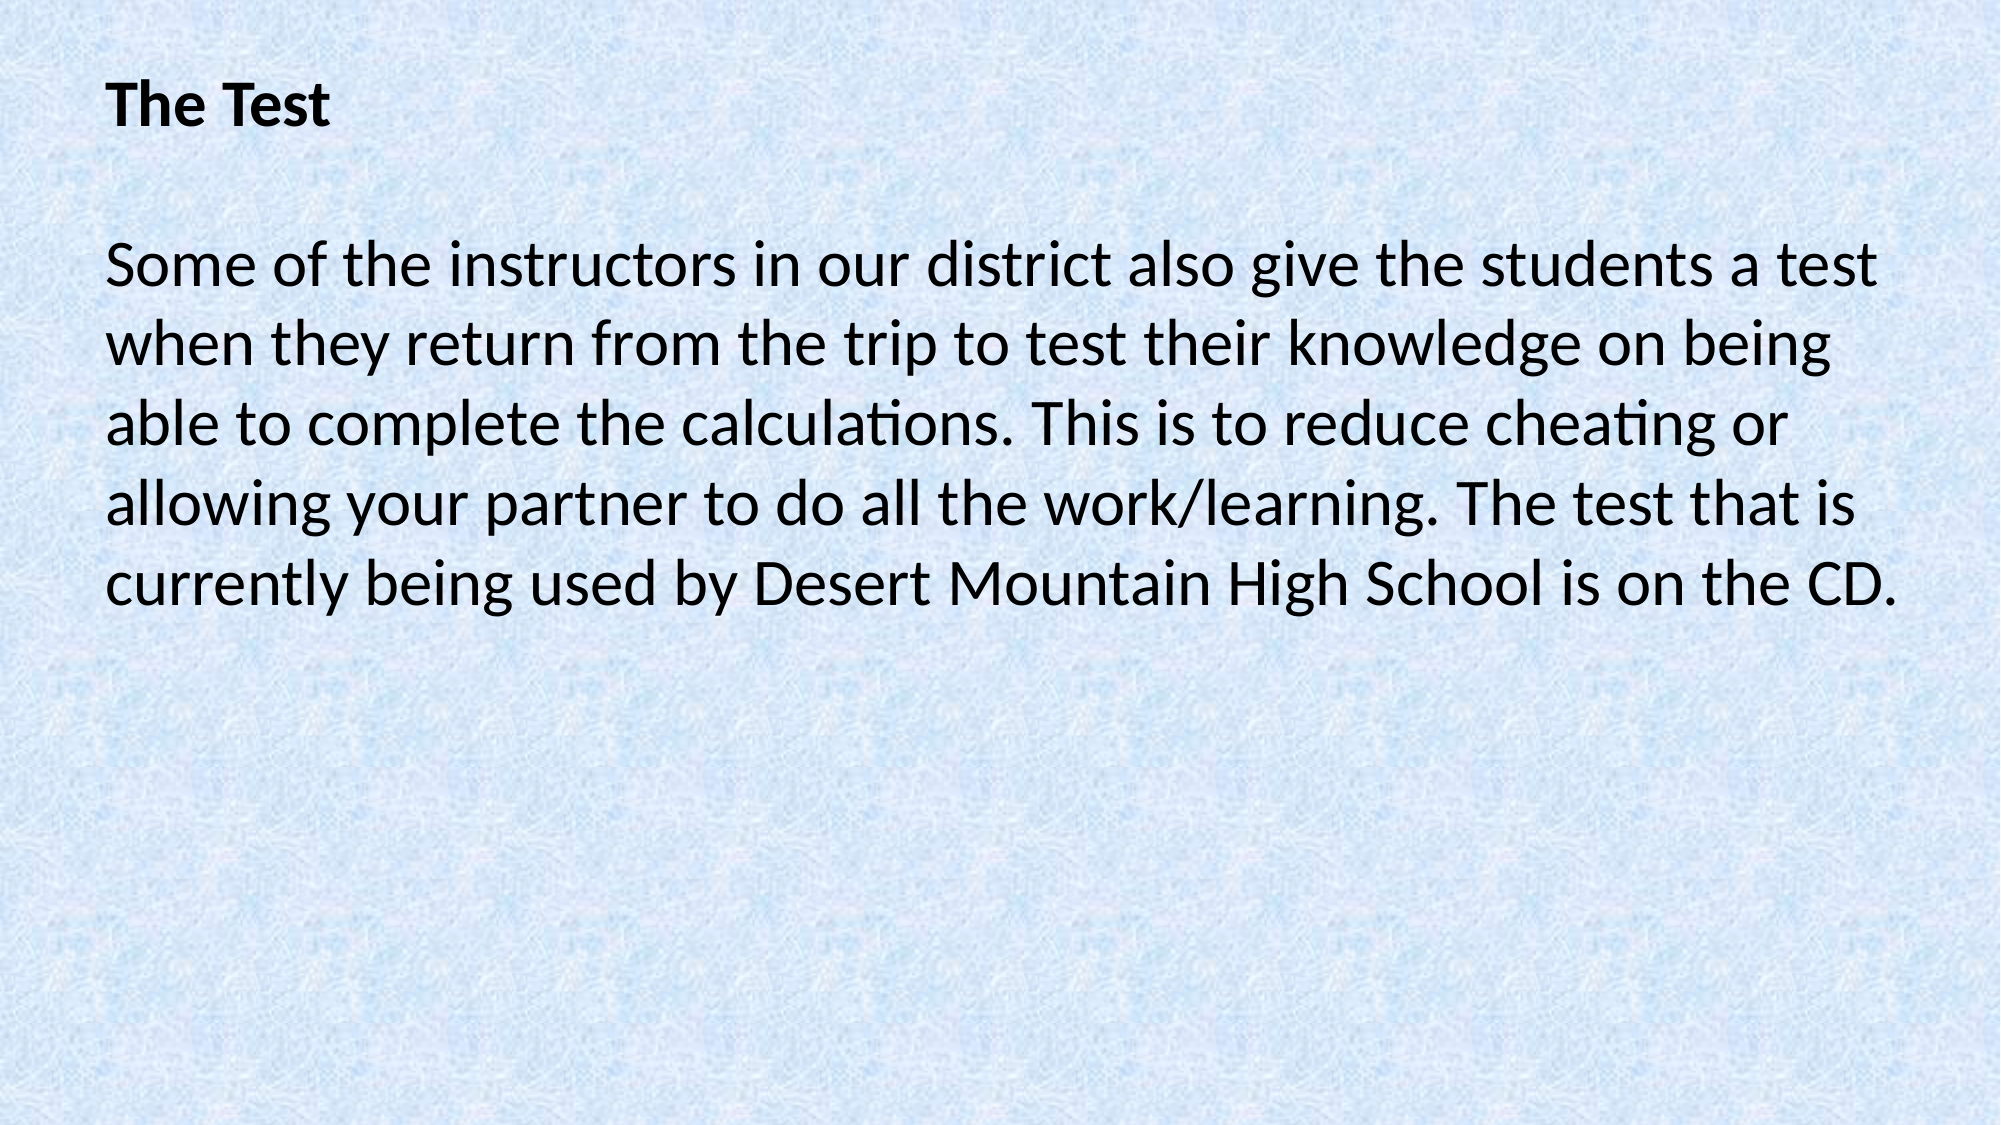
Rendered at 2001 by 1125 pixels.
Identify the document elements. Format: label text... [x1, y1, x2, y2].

picture [0, 0, 2001, 1125]
text_box The Test Some of the instructors in our district also give the students a test when they return from the trip to test their knowledge on being able to complete the calculations. This is to reduce cheating or allowing your partner to do all the work/learning. The test that is currently being used by Desert Mountain High School is on the CD. [90, 51, 1955, 627]
